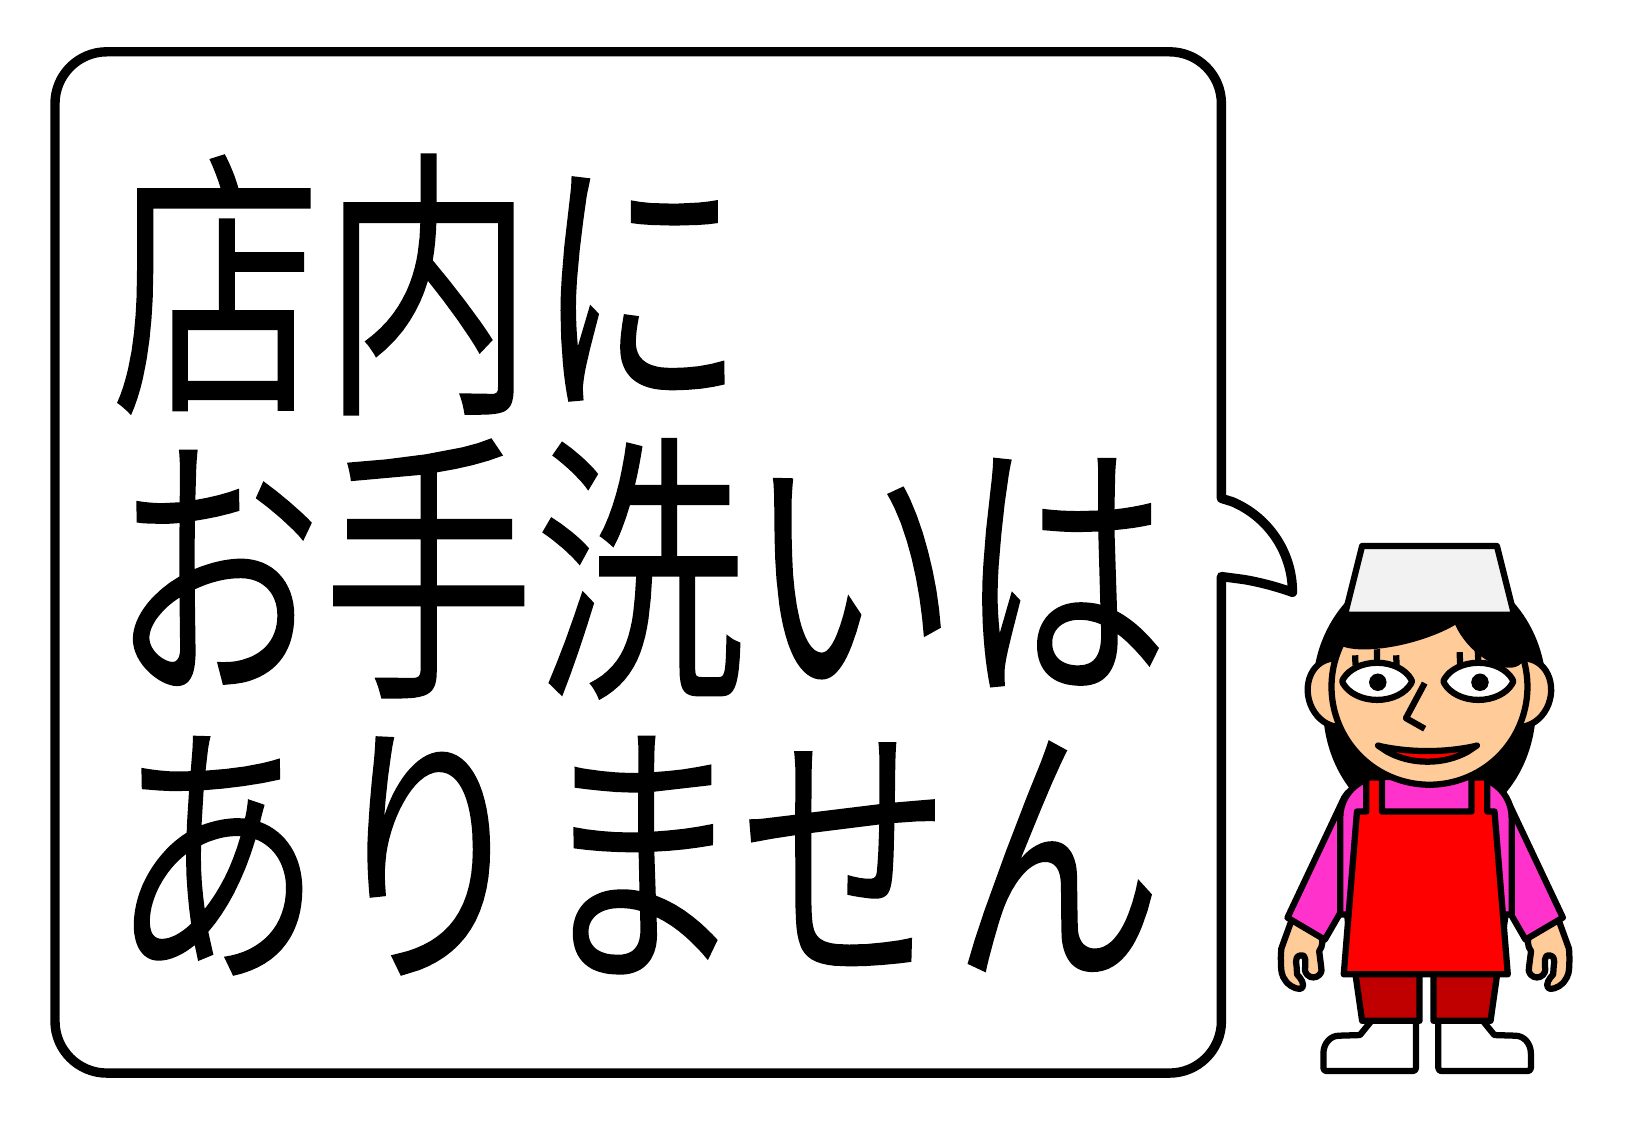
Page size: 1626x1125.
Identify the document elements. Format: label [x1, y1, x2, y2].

text_box [52, 49, 1283, 1076]
text_box [1270, 545, 1579, 1072]
